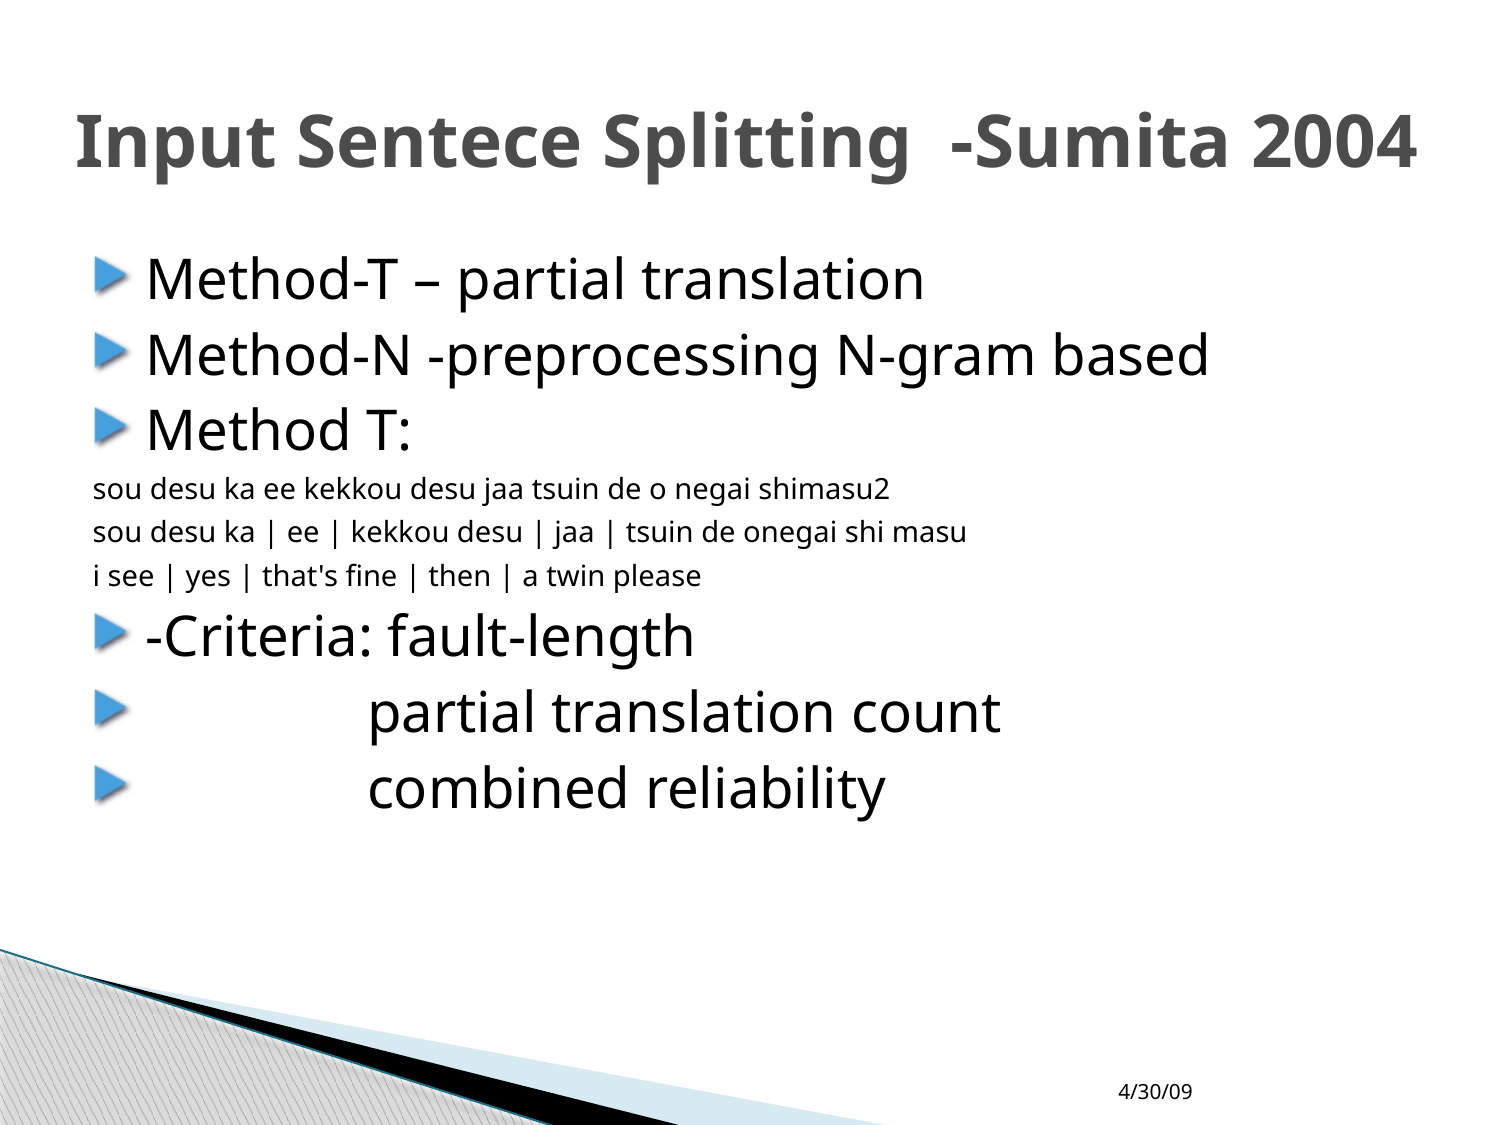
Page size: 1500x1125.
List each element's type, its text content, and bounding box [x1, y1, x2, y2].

picture [92, 609, 136, 659]
picture [92, 328, 136, 377]
picture [92, 685, 136, 735]
title Input Sentece Splitting -Sumita 2004 [75, 52, 1425, 225]
picture [92, 761, 136, 811]
picture [92, 403, 136, 453]
list Method-T – partial translation Method-N -preprocessing N-gram based Method T: sou desu ka ee kekkou desu jaa tsuin de o negai shimasu2 sou desu ka | ee | kekkou desu | jaa | tsuin de onegai shi masu i see | yes | that's fine | then | a twin please -Criteria: fault-length partial translation count combined reliability [75, 242, 1425, 1125]
picture [92, 252, 136, 302]
